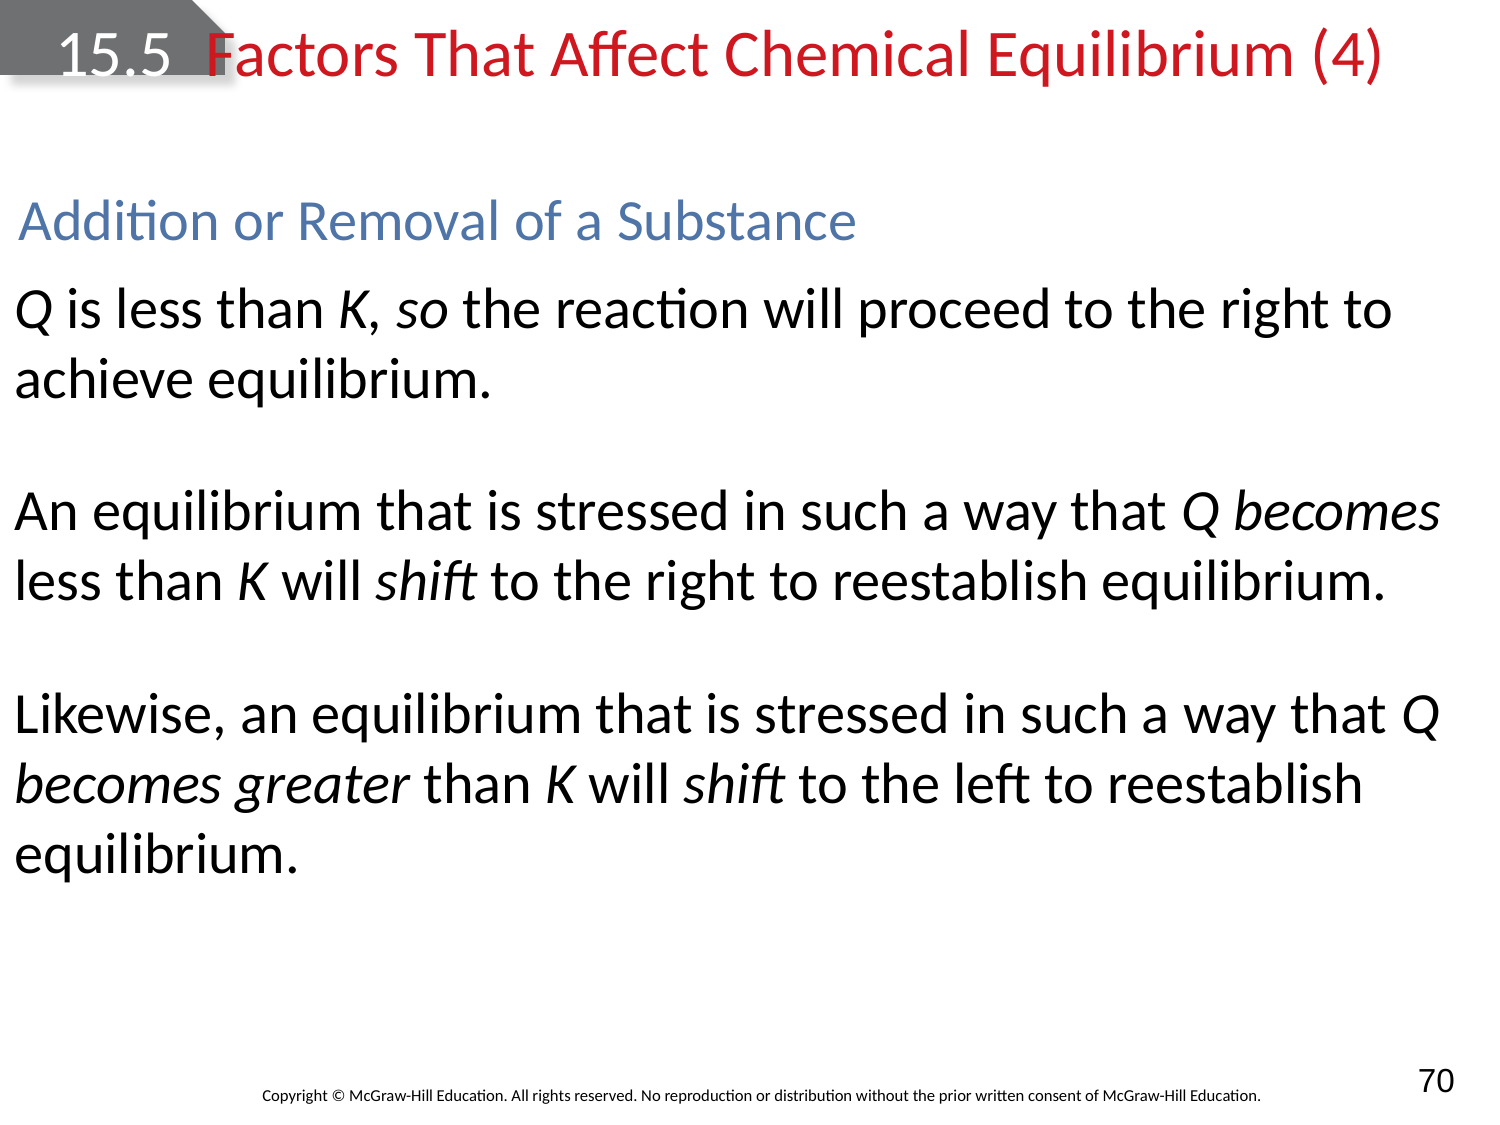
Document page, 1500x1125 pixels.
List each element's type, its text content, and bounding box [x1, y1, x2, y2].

title 15.5 Factors That Affect Chemical Equilibrium (4) [3, 2, 1488, 100]
list Q is less than K, so the reaction will proceed to the right to achieve equilibrium. An equilibrium that is stressed in such a way that Q becomes less than K will shift to the right to reestablish equilibrium. Likewise, an equilibrium that is stressed in such a way that Q becomes greater than K will shift to the left to reestablish equilibrium. [0, 262, 1497, 885]
list Addition or Removal of a Substance [3, 174, 1500, 275]
